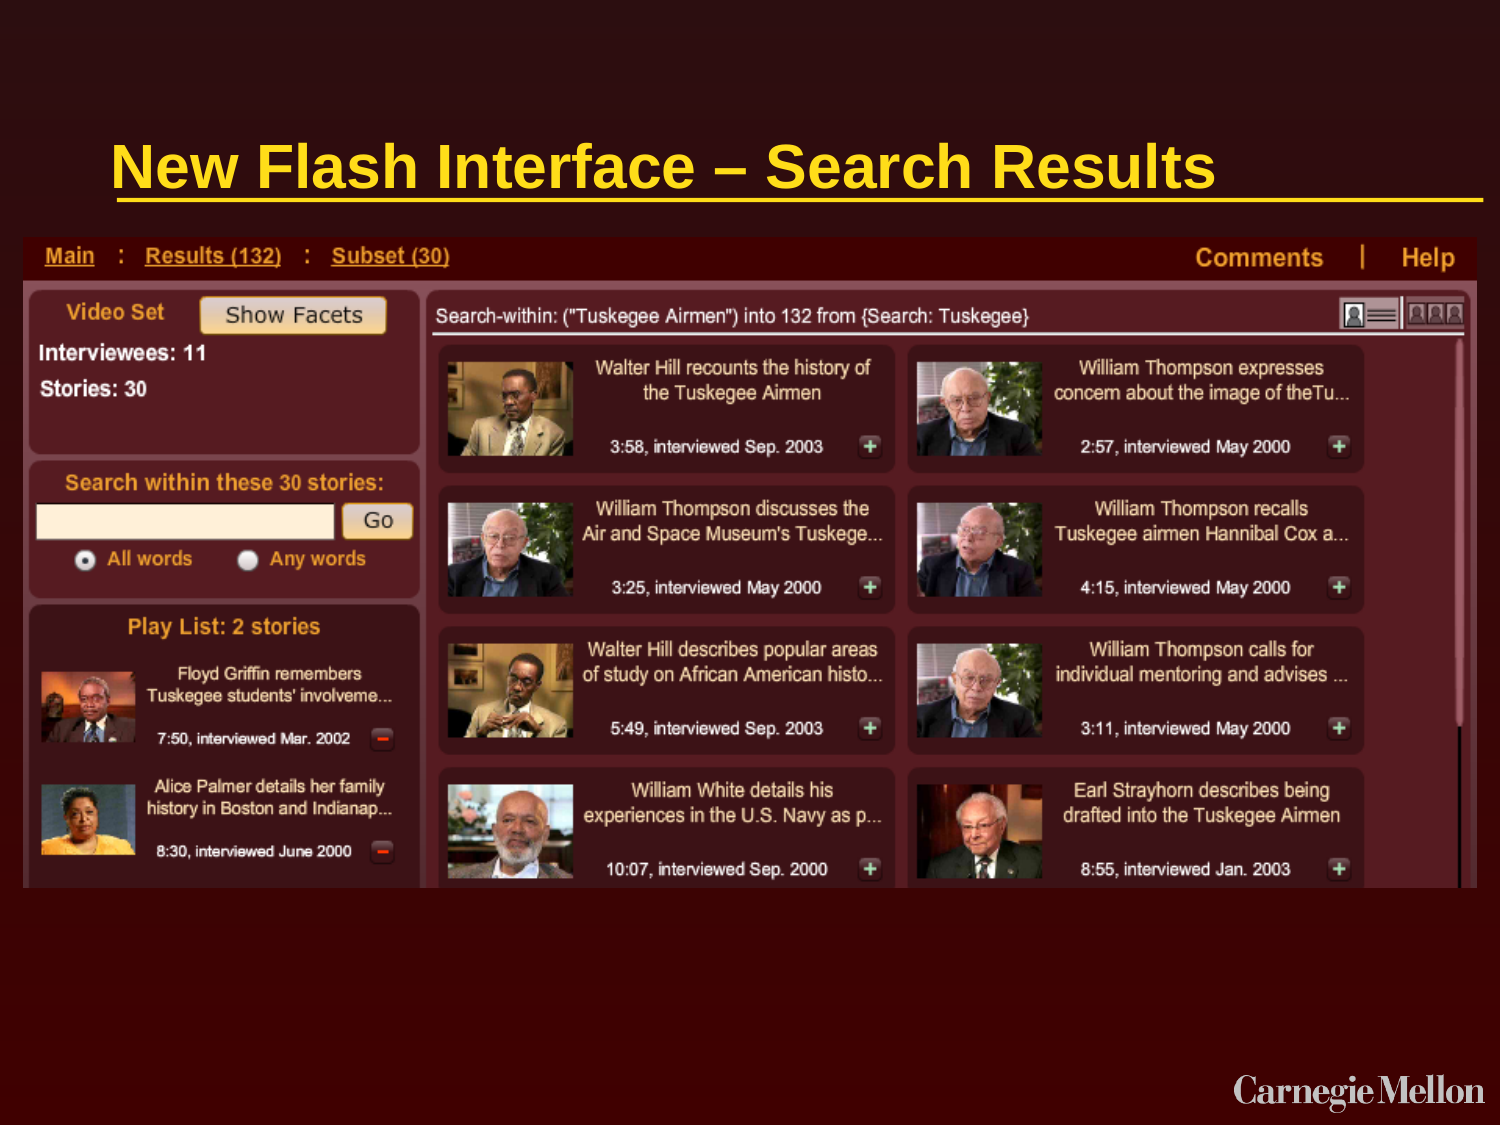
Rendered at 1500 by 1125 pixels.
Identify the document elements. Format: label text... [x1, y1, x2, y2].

picture [1234, 1074, 1485, 1113]
title New Flash Interface – Search Results [95, 68, 1372, 235]
picture [23, 237, 1477, 888]
